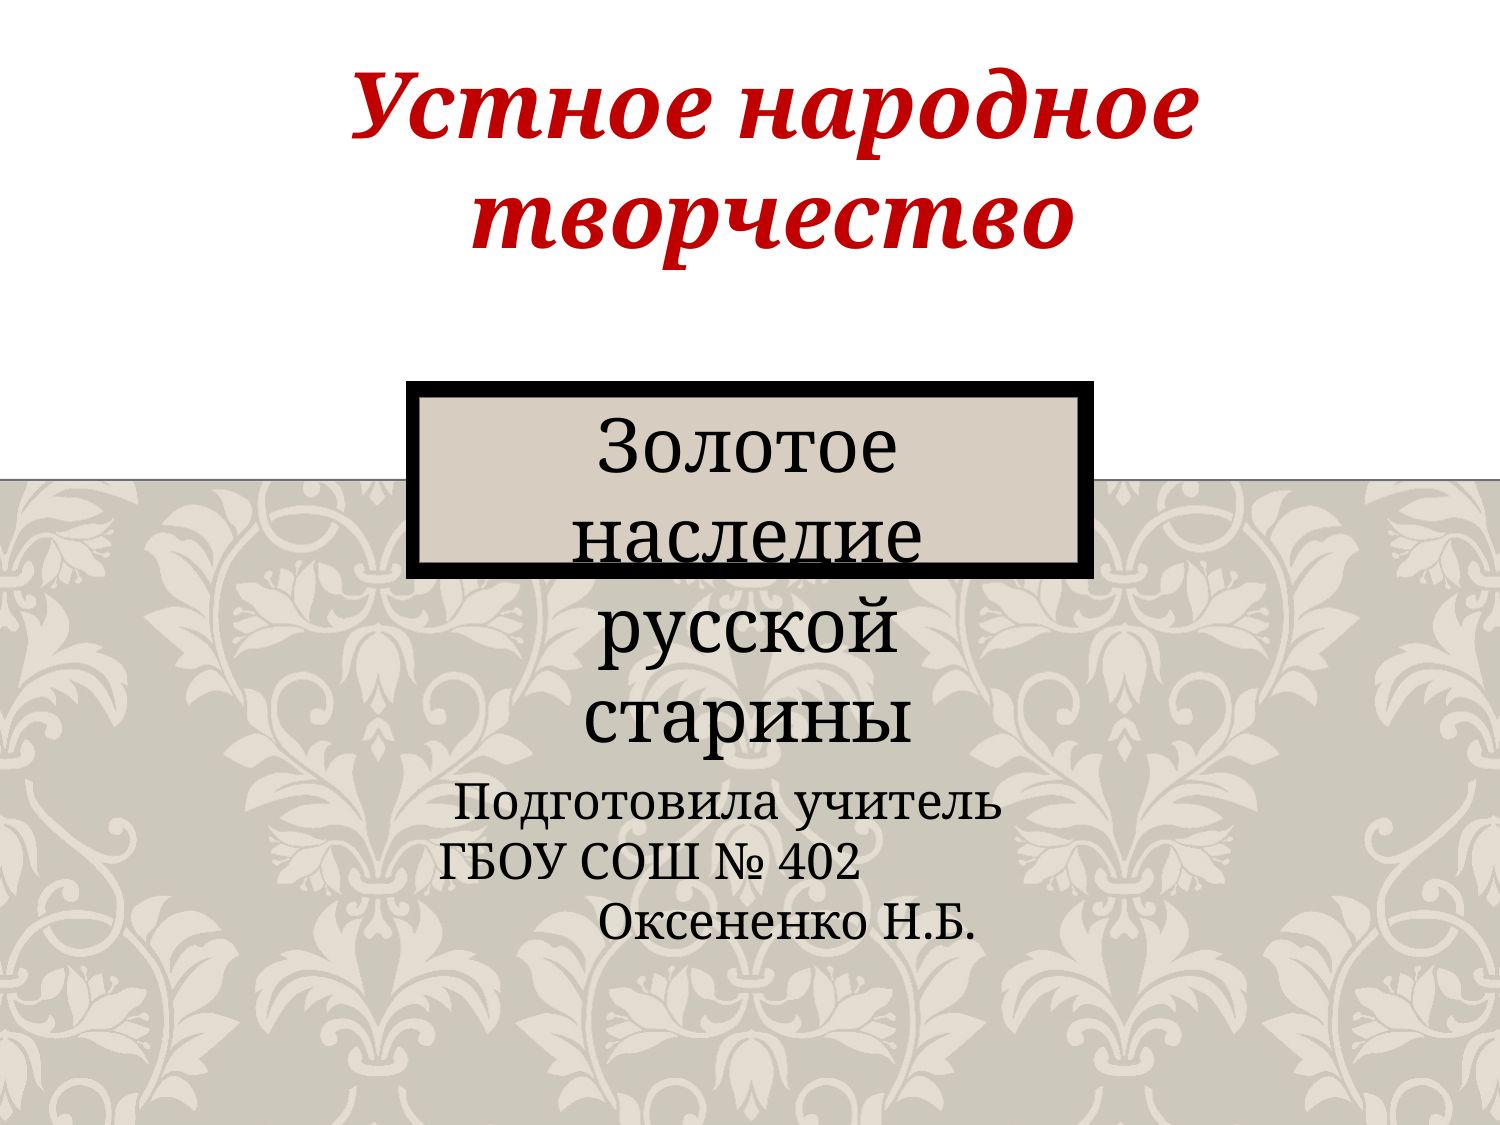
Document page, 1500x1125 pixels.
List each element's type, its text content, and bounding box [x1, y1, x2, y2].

title Устное народное творчество [153, 72, 1394, 273]
subtitle Золотое наследие русской старины Подготовила учитель ГБОУ СОШ № 402 Оксененко Н.Б. [419, 397, 1078, 563]
